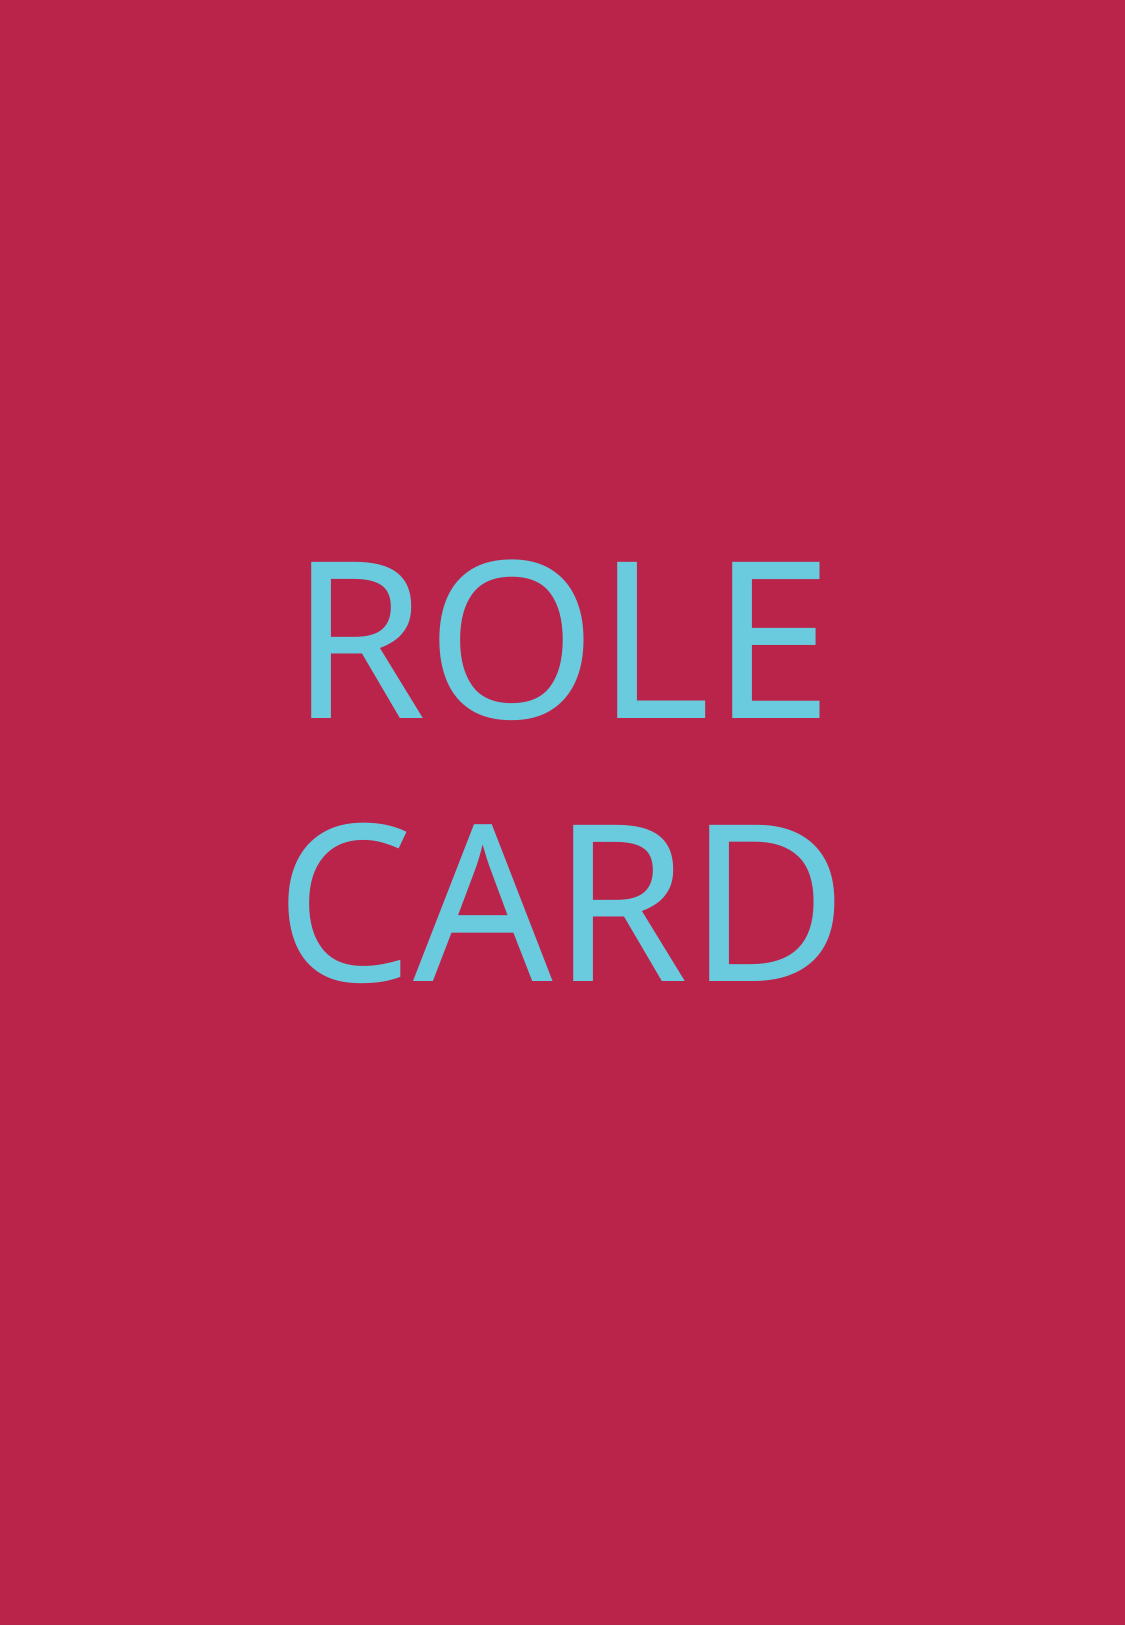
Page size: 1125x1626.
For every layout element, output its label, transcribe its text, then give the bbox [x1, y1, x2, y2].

text_box [0, 0, 1125, 1625]
text_box ROLE CARD [155, 492, 969, 1033]
